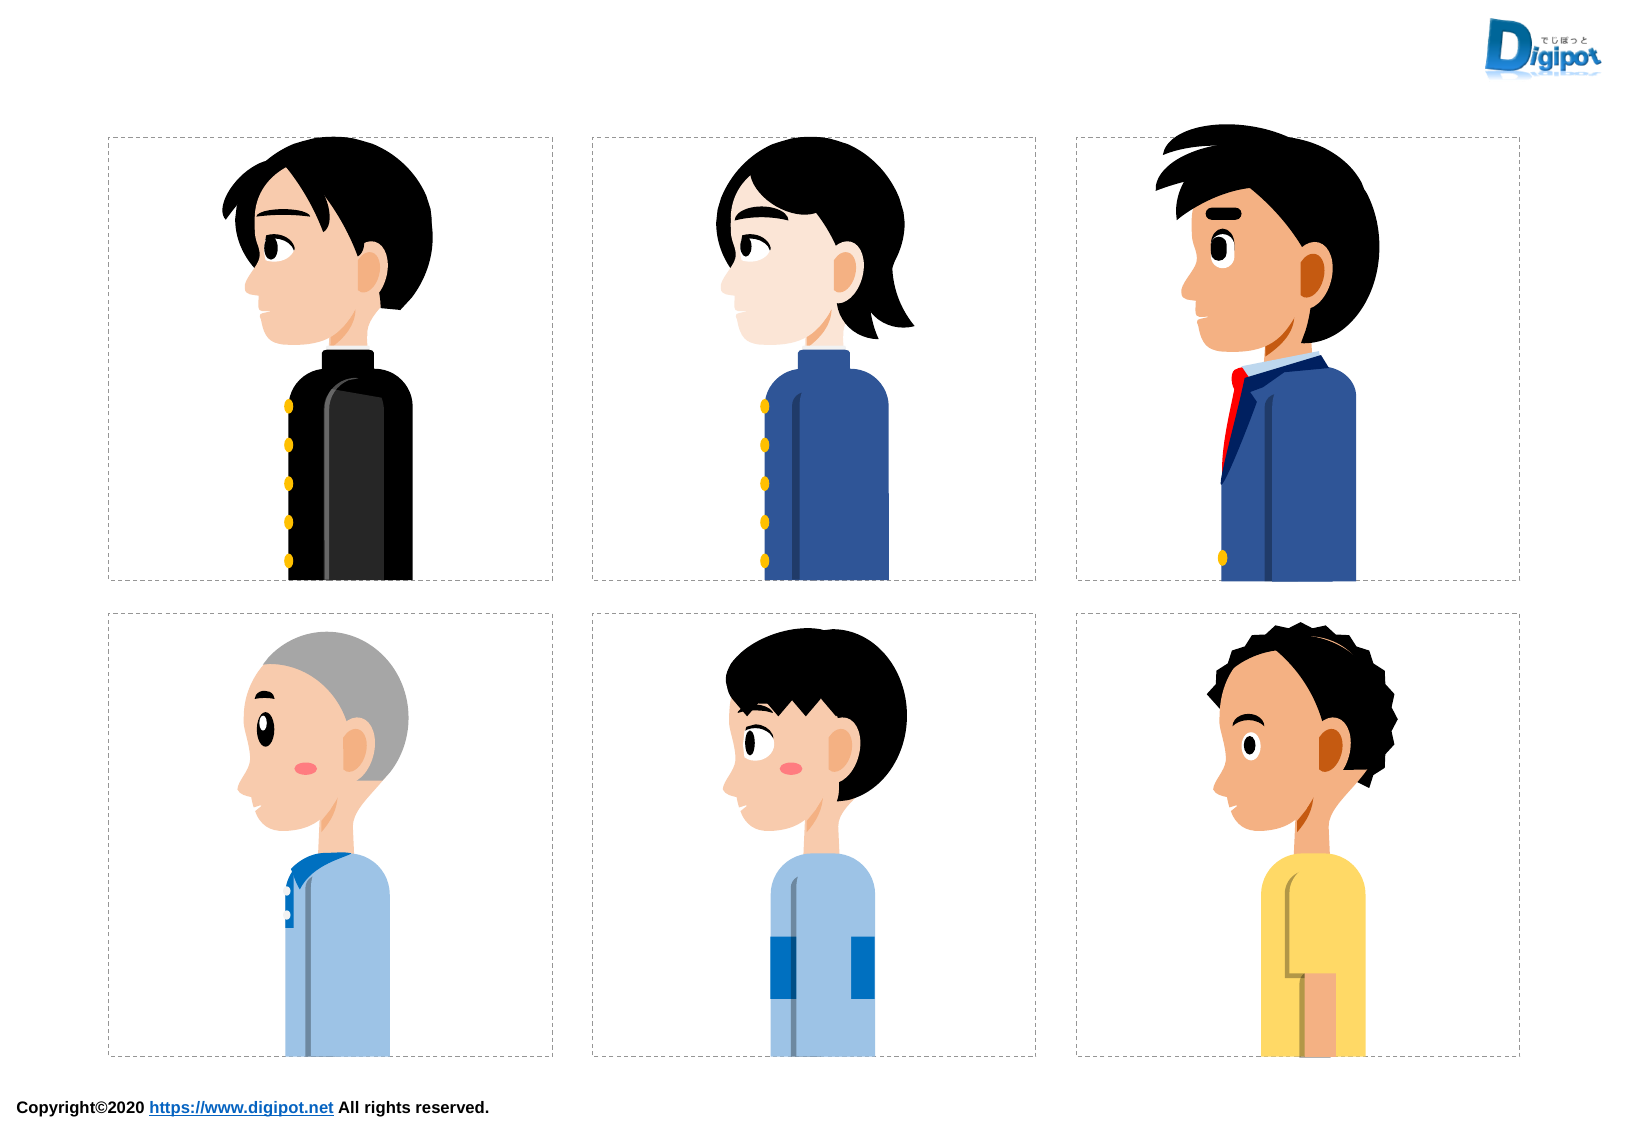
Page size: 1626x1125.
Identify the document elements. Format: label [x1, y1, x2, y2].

text_box [722, 628, 907, 1057]
text_box [237, 631, 409, 1057]
text_box [1213, 626, 1414, 1058]
text_box [1153, 125, 1380, 582]
text_box [206, 125, 432, 581]
picture [1485, 18, 1602, 82]
text_box [716, 126, 905, 581]
